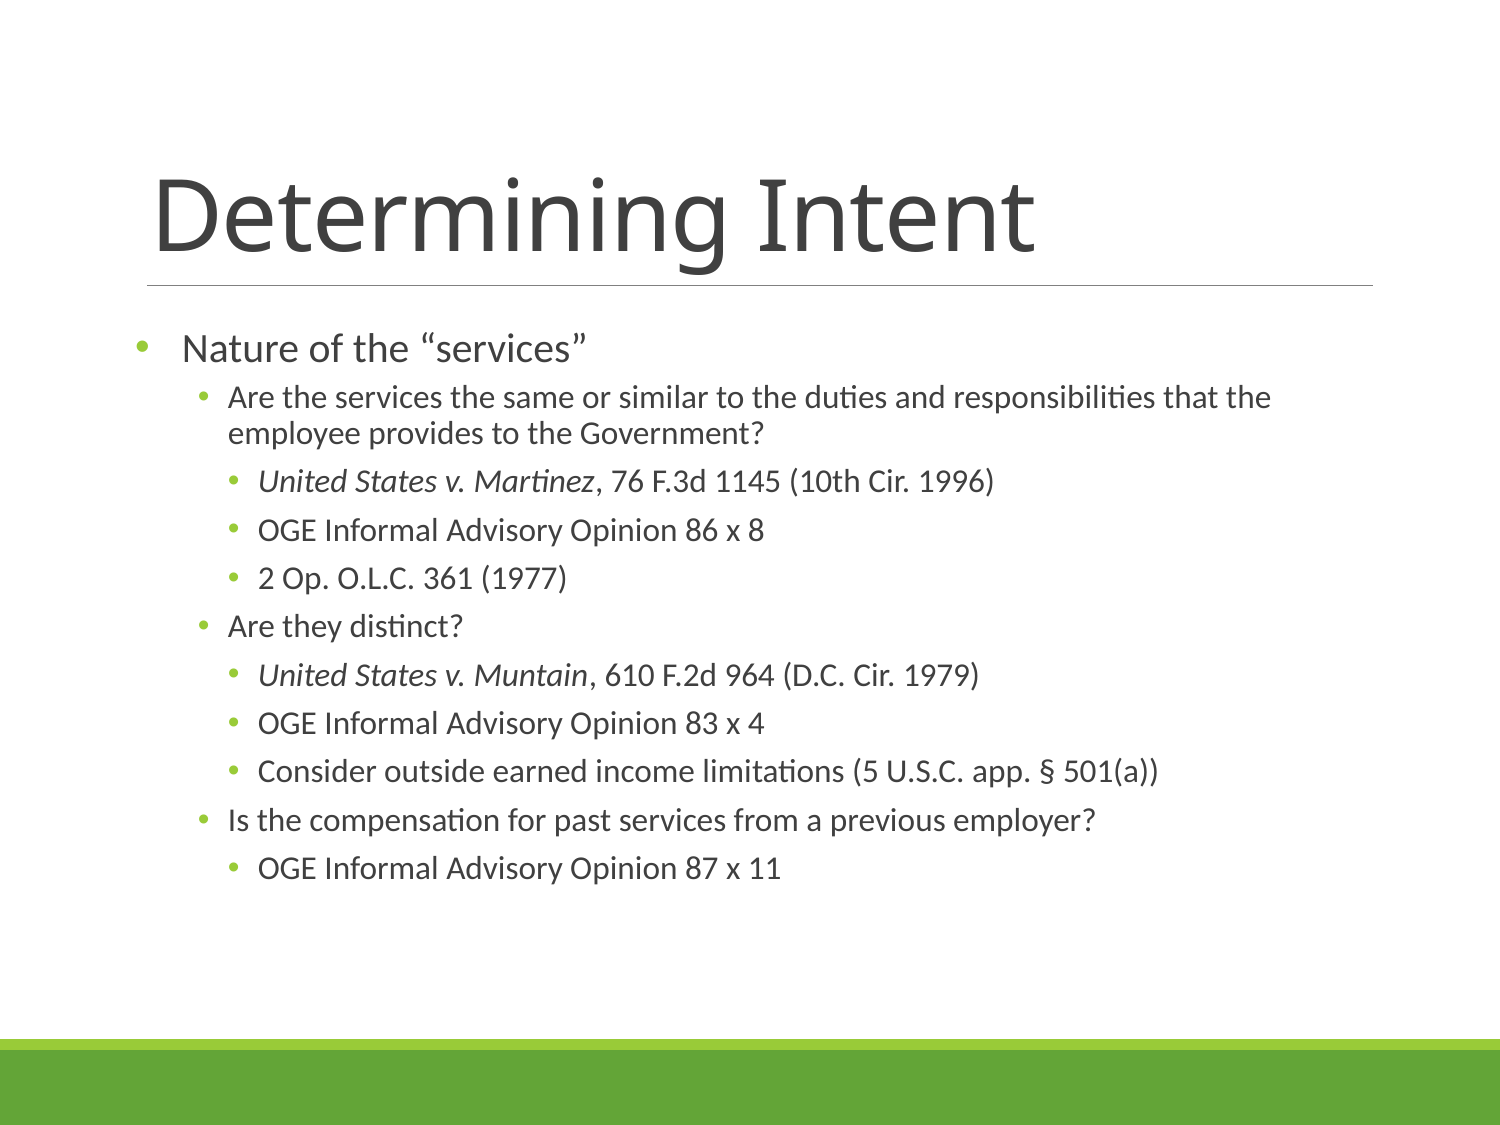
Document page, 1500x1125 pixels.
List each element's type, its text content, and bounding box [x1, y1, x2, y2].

list Nature of the “services” Are the services the same or similar to the duties and responsibilities that the employee provides to the Government? United States v. Martinez, 76 F.3d 1145 (10th Cir. 1996) OGE Informal Advisory Opinion 86 x 8 2 Op. O.L.C. 361 (1977) Are they distinct? United States v. Muntain, 610 F.2d 964 (D.C. Cir. 1979) OGE Informal Advisory Opinion 83 x 4 Consider outside earned income limitations (5 U.S.C. app. § 501(a)) Is the compensation for past services from a previous employer? OGE Informal Advisory Opinion 87 x 11 [135, 319, 1369, 952]
title Determining Intent [135, 59, 1369, 280]
